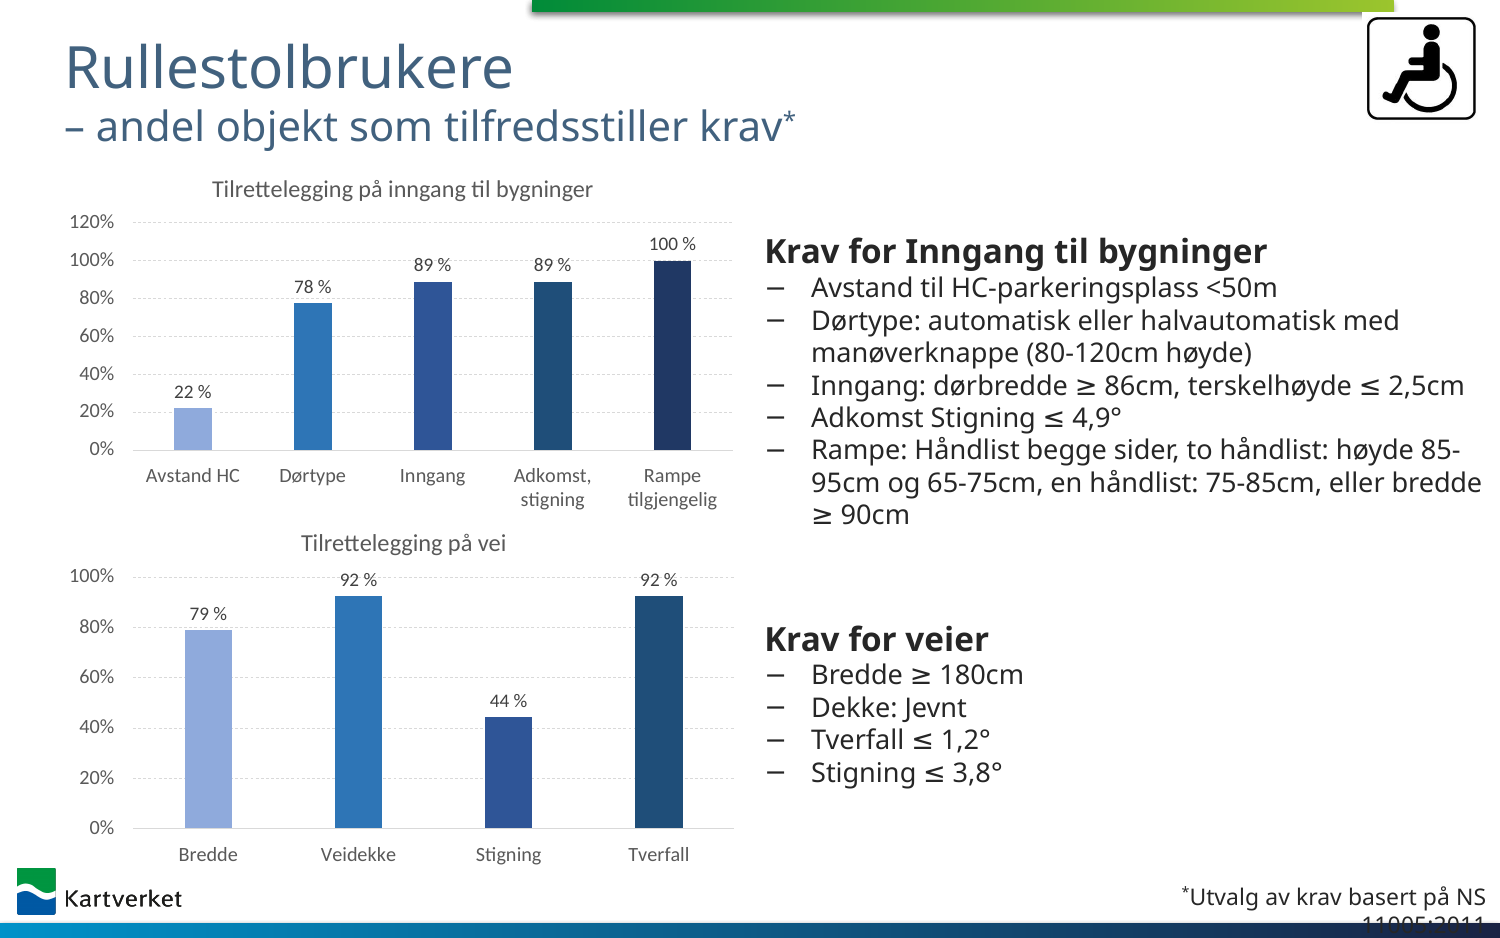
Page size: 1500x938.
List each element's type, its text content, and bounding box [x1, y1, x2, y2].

picture [62, 166, 744, 519]
text_box Rullestolbrukere – andel objekt som tilfredsstiller krav* [49, 25, 1431, 158]
picture [62, 520, 746, 874]
text_box Krav for Inngang til bygninger Avstand til HC-parkeringsplass <50m Dørtype: automatisk eller halvautomatisk med manøverknappe (80-120cm høyde) Inngang: dørbredde ≥ 86cm, terskelhøyde ≤ 2,5cm Adkomst Stigning ≤ 4,9° Rampe: Håndlist begge sider, to håndlist: høyde 85-95cm og 65-75cm, en håndlist: 75-85cm, eller bredde ≥ 90cm [749, 223, 1500, 538]
text_box Krav for veier Bredde ≥ 180cm Dekke: Jevnt Tverfall ≤ 1,2° Stigning ≤ 3,8° [749, 610, 1500, 795]
text_box *Utvalg av krav basert på NS 11005:2011 [1068, 873, 1500, 938]
picture [1362, 12, 1481, 126]
